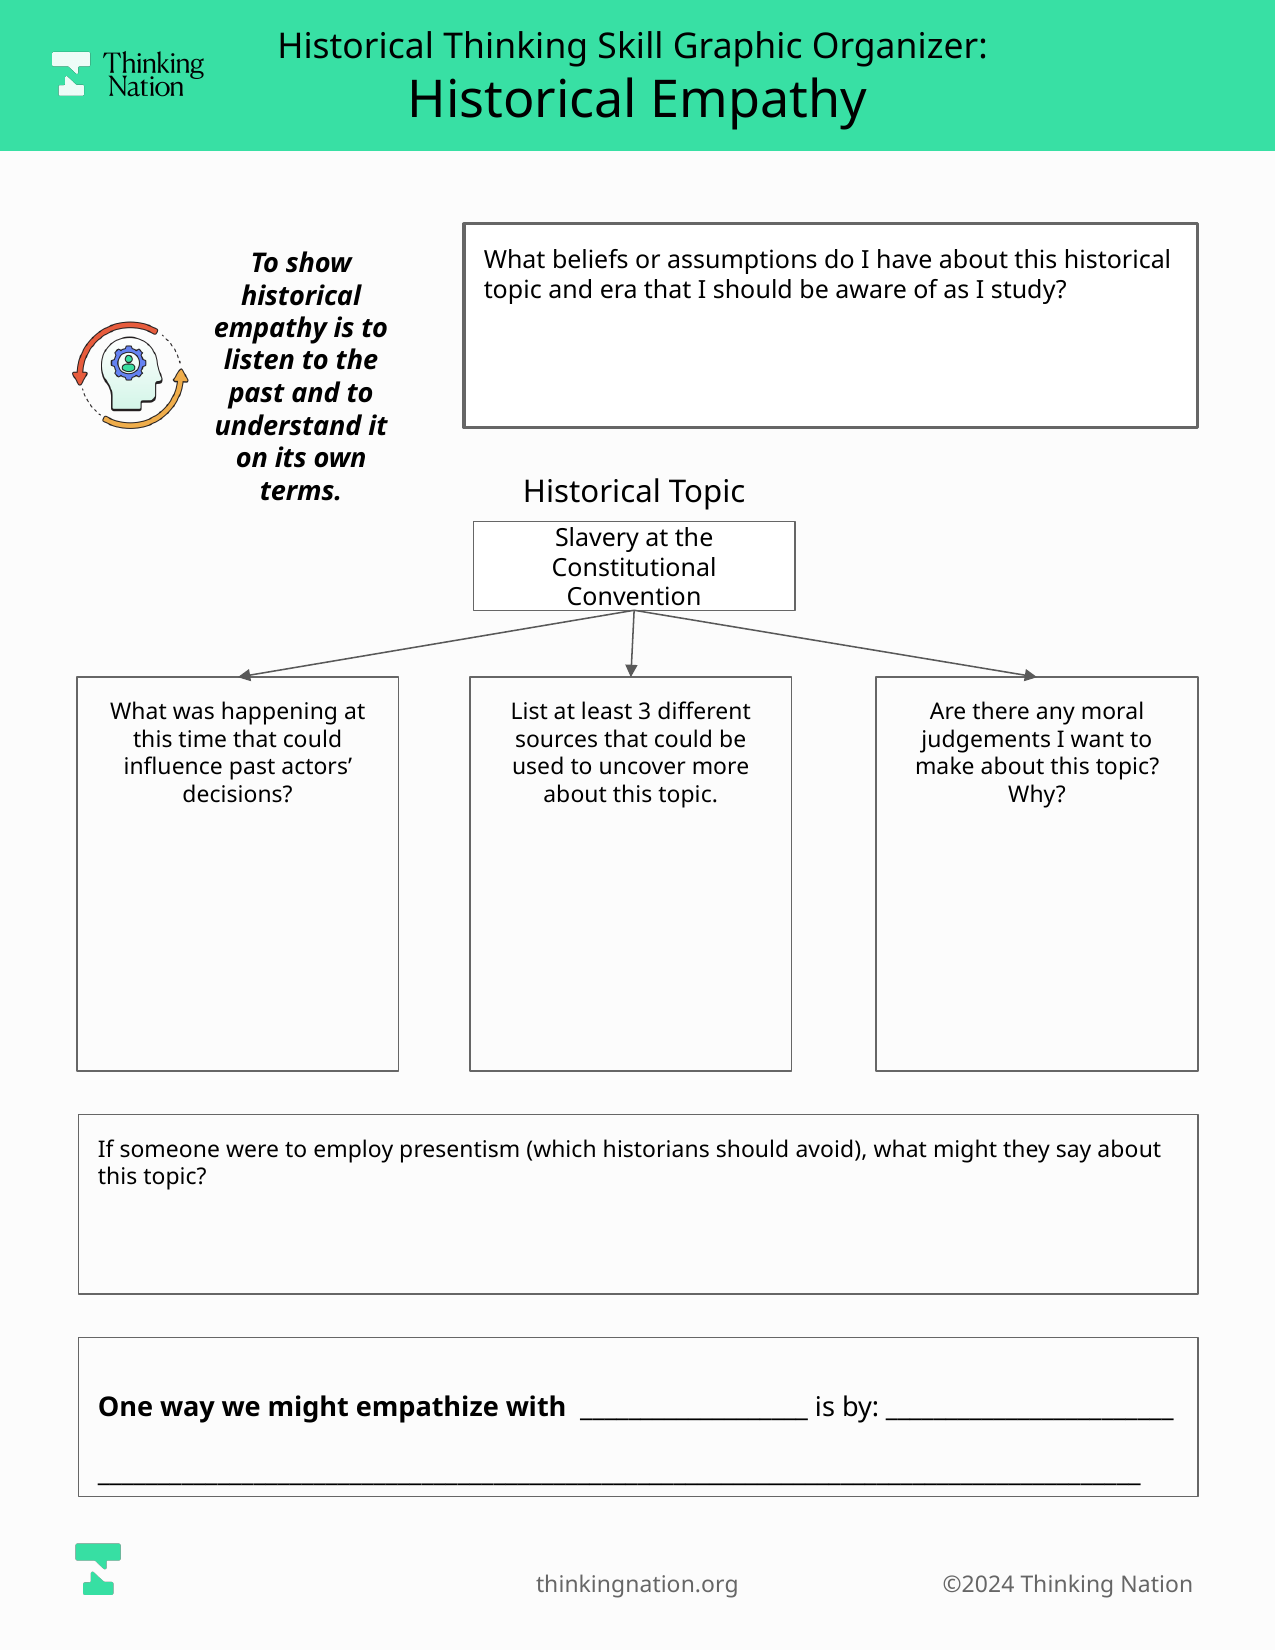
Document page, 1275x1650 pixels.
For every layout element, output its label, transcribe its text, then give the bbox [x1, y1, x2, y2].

text_box To show historical empathy is to listen to the past and to understand it on its own terms. [175, 223, 426, 527]
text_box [630, 610, 635, 678]
text_box List at least 3 different sources that could be used to uncover more about this topic. [469, 685, 792, 1071]
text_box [237, 610, 627, 678]
picture [35, 37, 210, 110]
text_box ©2024 Thinking Nation [907, 1553, 1210, 1605]
text_box If someone were to employ presentism (which historians should avoid), what might they say about this topic? [78, 1114, 1198, 1295]
text_box One way we might empathize with ___________________ is by: ________________________ _______________________________________________________________________________________ [78, 1337, 1198, 1497]
text_box Historical Topic [494, 451, 775, 521]
picture [62, 307, 198, 444]
text_box Historical Thinking Skill Graphic Organizer: Historical Empathy [0, 0, 1275, 151]
picture [62, 1533, 134, 1605]
text_box What was happening at this time that could influence past actors’ decisions? [76, 677, 399, 1071]
text_box Slavery at the Constitutional Convention [473, 521, 796, 608]
text_box thinkingnation.org [486, 1553, 789, 1605]
text_box Are there any moral judgements I want to make about this topic? Why? [876, 677, 1198, 1071]
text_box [636, 610, 1038, 678]
text_box What beliefs or assumptions do I have about this historical topic and era that I should be aware of as I study? [464, 223, 1198, 428]
